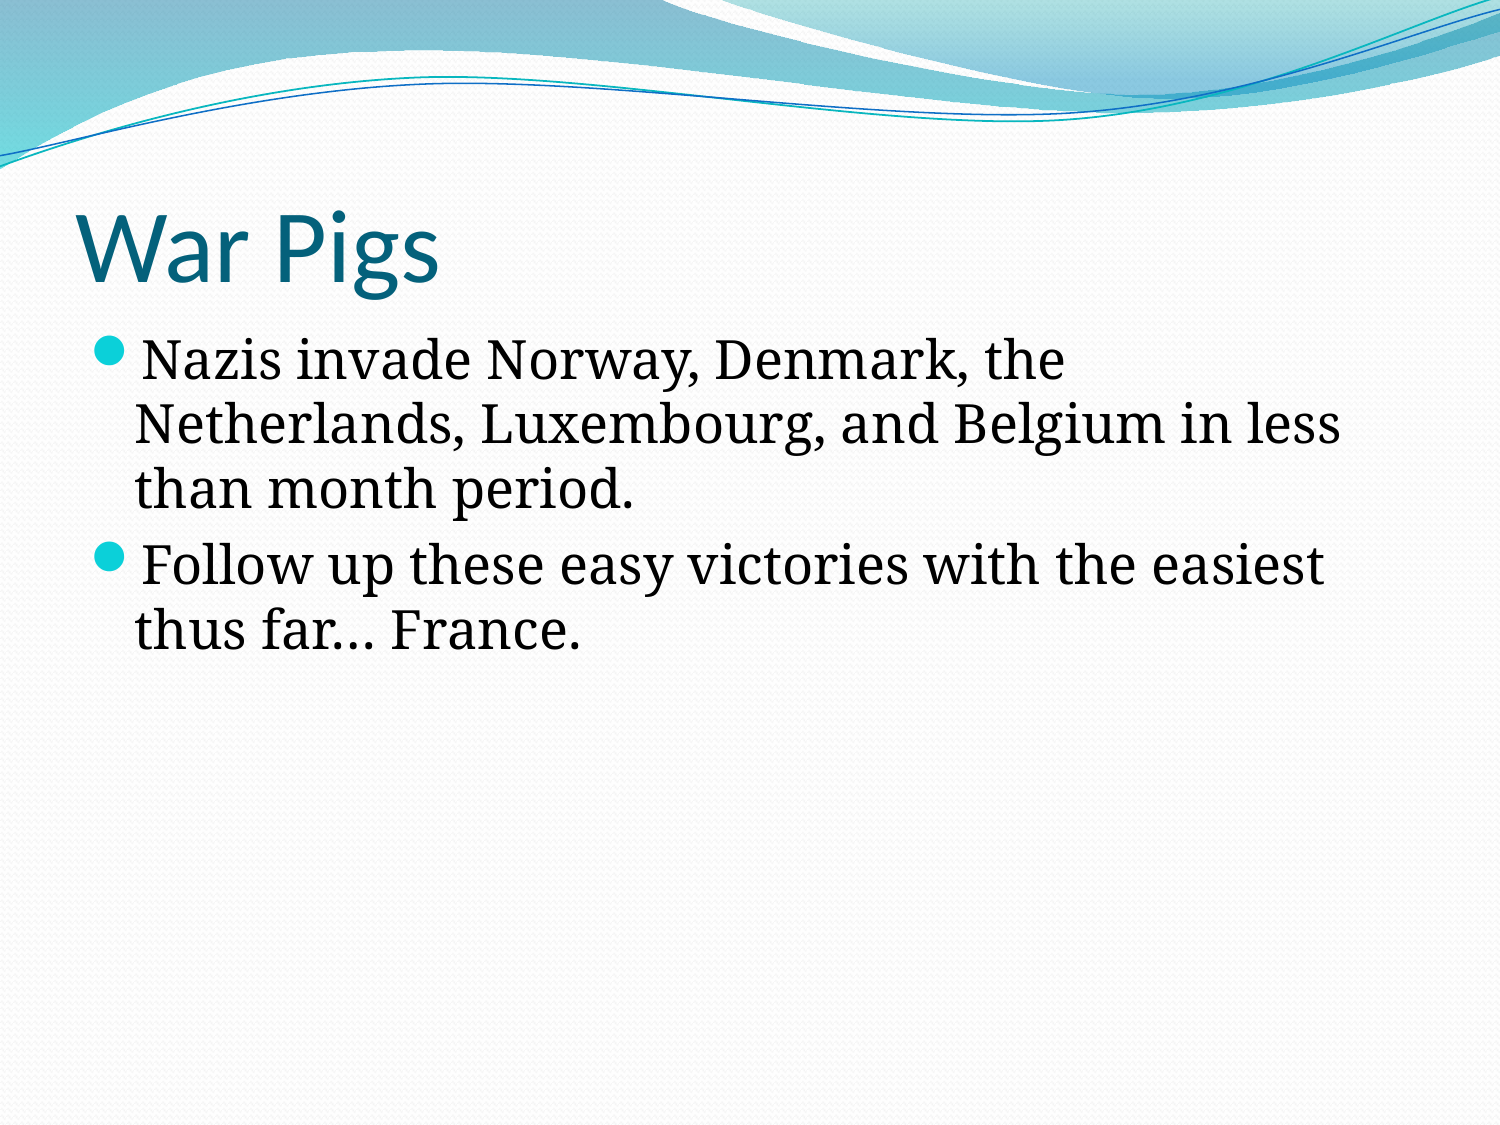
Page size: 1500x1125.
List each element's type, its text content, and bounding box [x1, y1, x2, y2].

list Nazis invade Norway, Denmark, the Netherlands, Luxembourg, and Belgium in less than month period. Follow up these easy victories with the easiest thus far… France. [74, 317, 1426, 1038]
title War Pigs [74, 115, 1426, 304]
